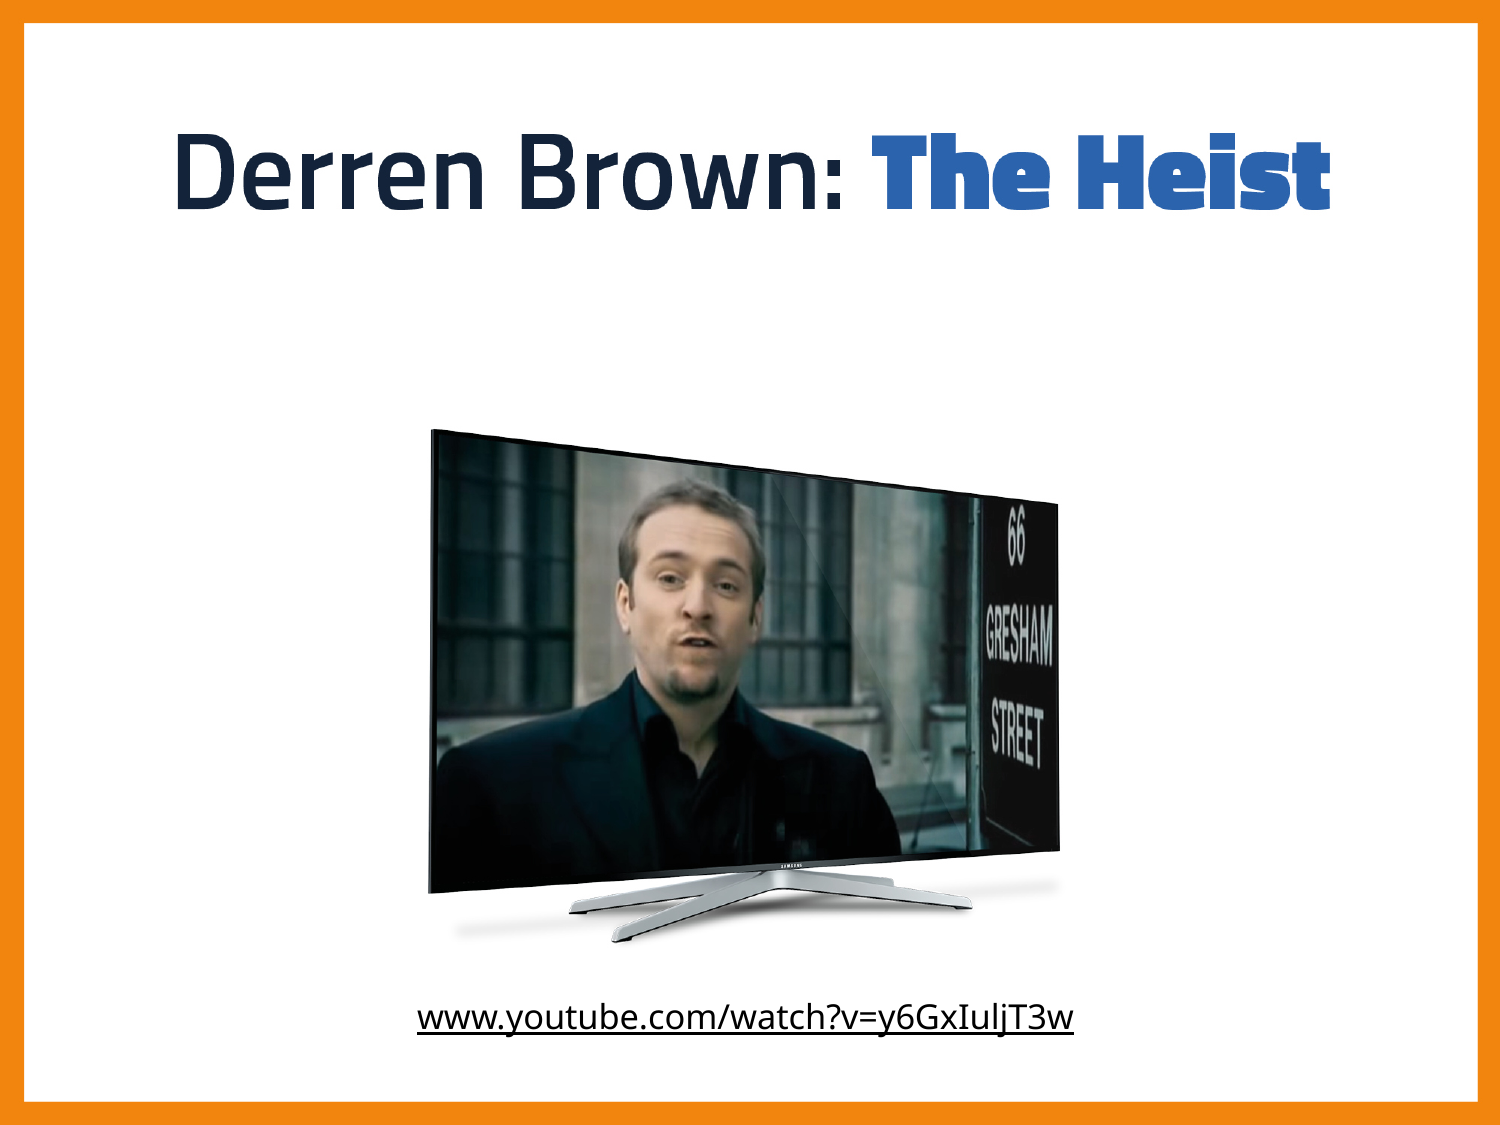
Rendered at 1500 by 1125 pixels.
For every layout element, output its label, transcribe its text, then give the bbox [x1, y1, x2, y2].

picture [0, 0, 1500, 987]
picture [0, 1050, 1500, 1125]
list www.youtube.com/watch?v=y6GxIuljT3w [0, 987, 1500, 1050]
